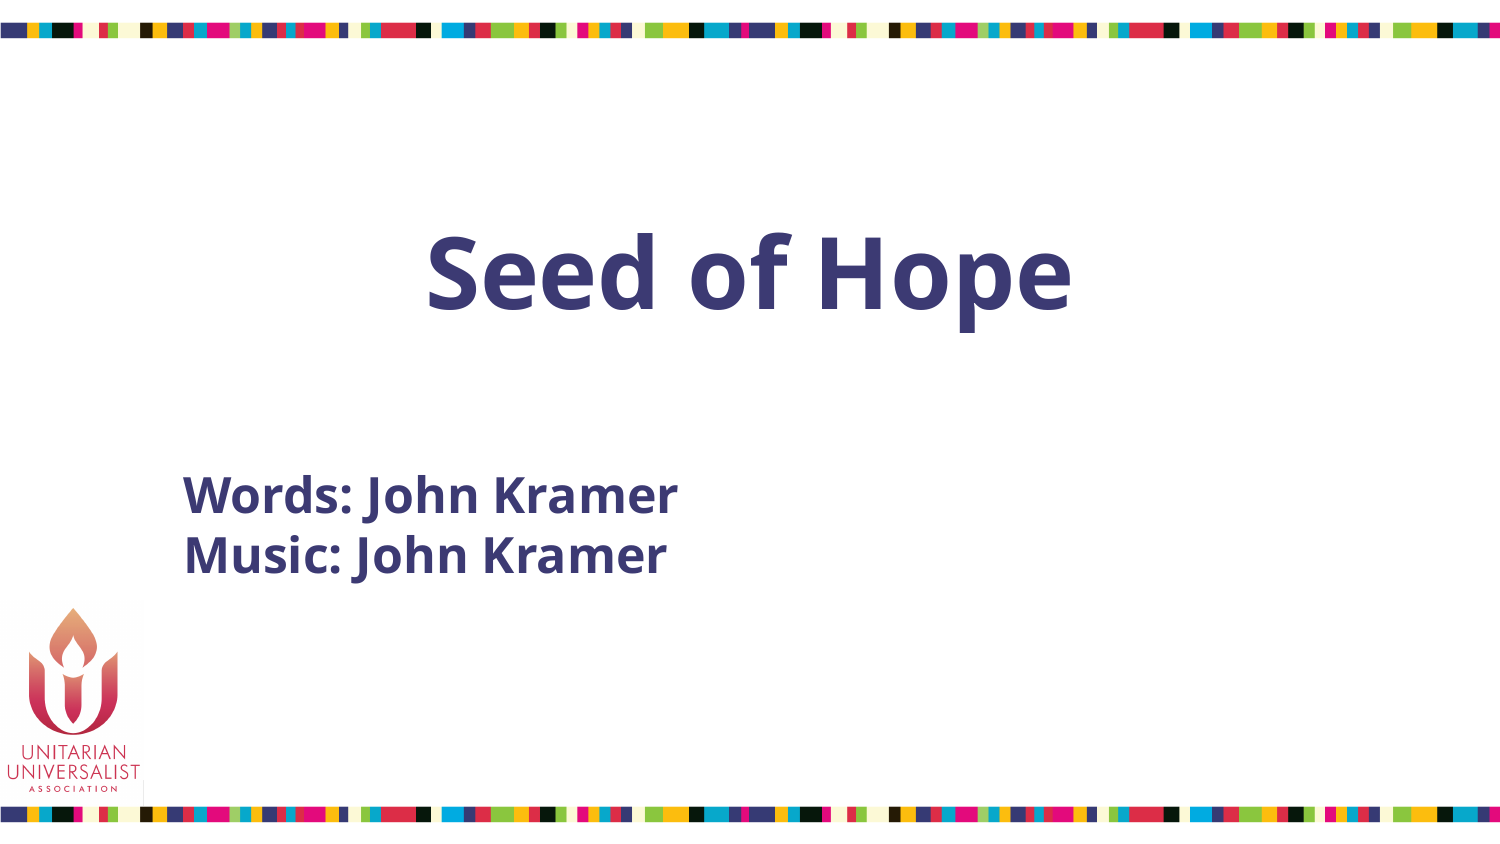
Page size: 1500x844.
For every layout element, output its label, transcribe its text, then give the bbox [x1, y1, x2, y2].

picture [0, 22, 1500, 40]
text_box Words: John Kramer Music: John Kramer [168, 448, 1495, 659]
picture [0, 600, 1500, 824]
text_box Seed of Hope [74, 75, 1426, 345]
